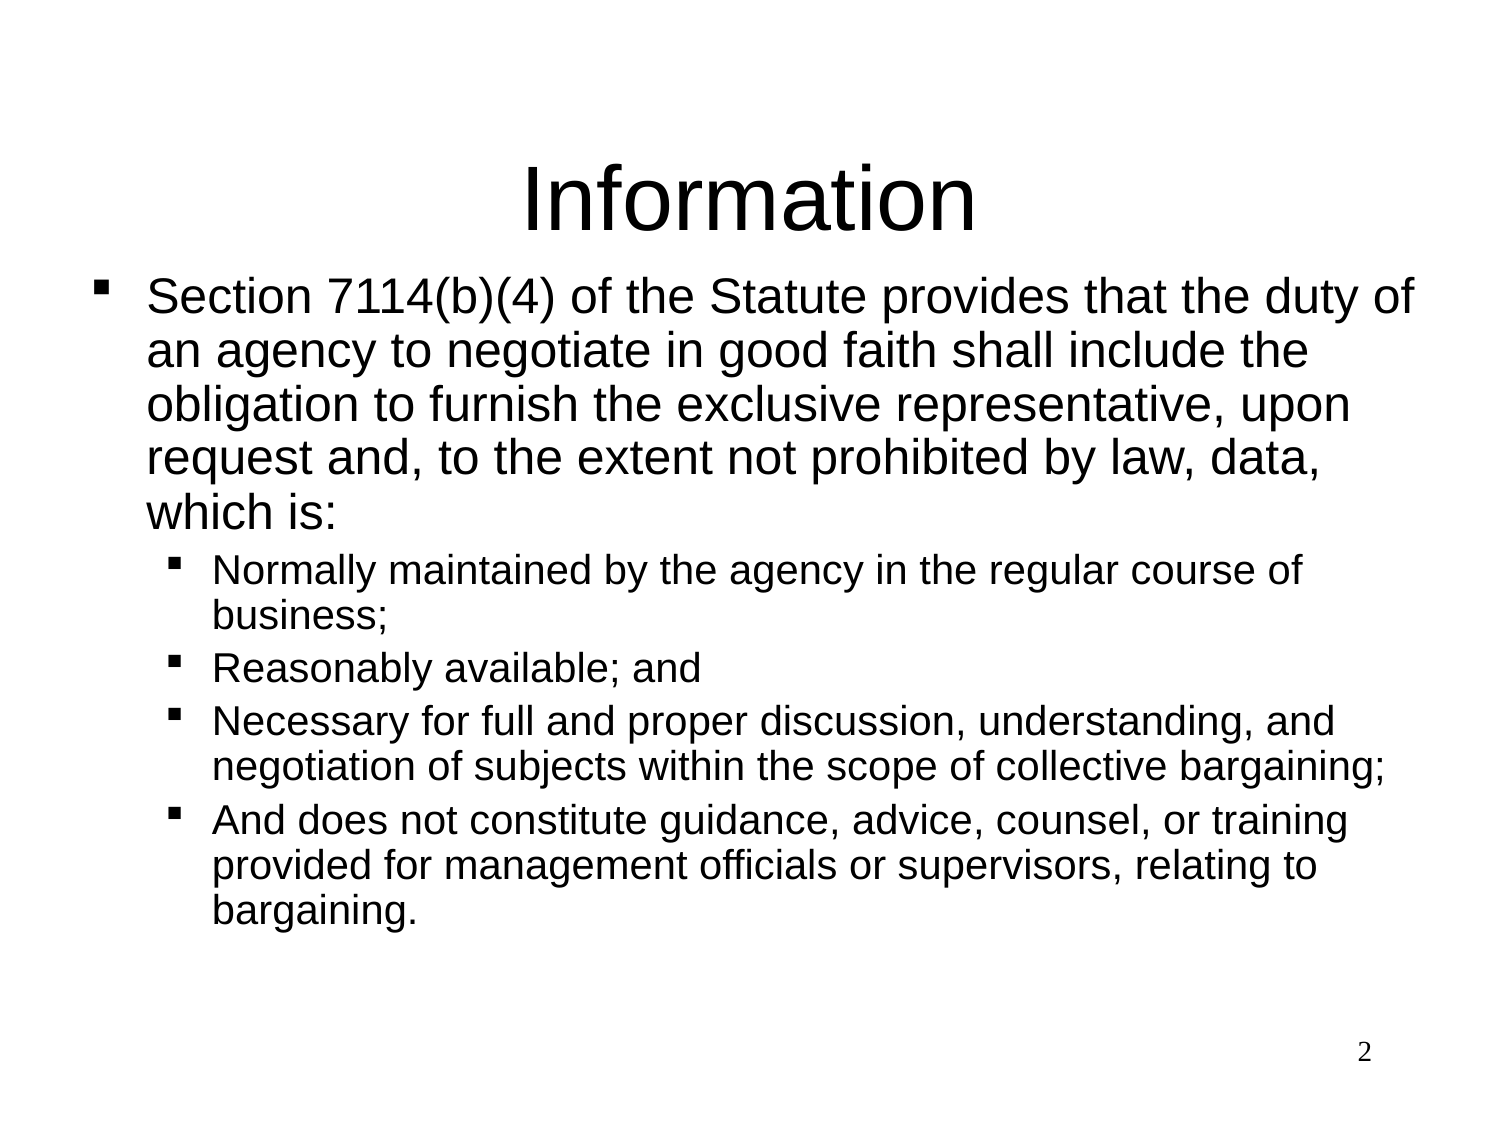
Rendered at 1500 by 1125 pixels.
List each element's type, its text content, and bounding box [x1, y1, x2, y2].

slide_number 2 [1074, 1024, 1388, 1101]
list Section 7114(b)(4) of the Statute provides that the duty of an agency to negotiate in good faith shall include the obligation to furnish the exclusive representative, upon request and, to the extent not prohibited by law, data, which is: Normally maintained by the agency in the regular course of business; Reasonably available; and Necessary for full and proper discussion, understanding, and negotiation of subjects within the scope of collective bargaining; And does not constitute guidance, advice, counsel, or training provided for management officials or supervisors, relating to bargaining. [74, 262, 1438, 1076]
title Information [112, 99, 1388, 262]
